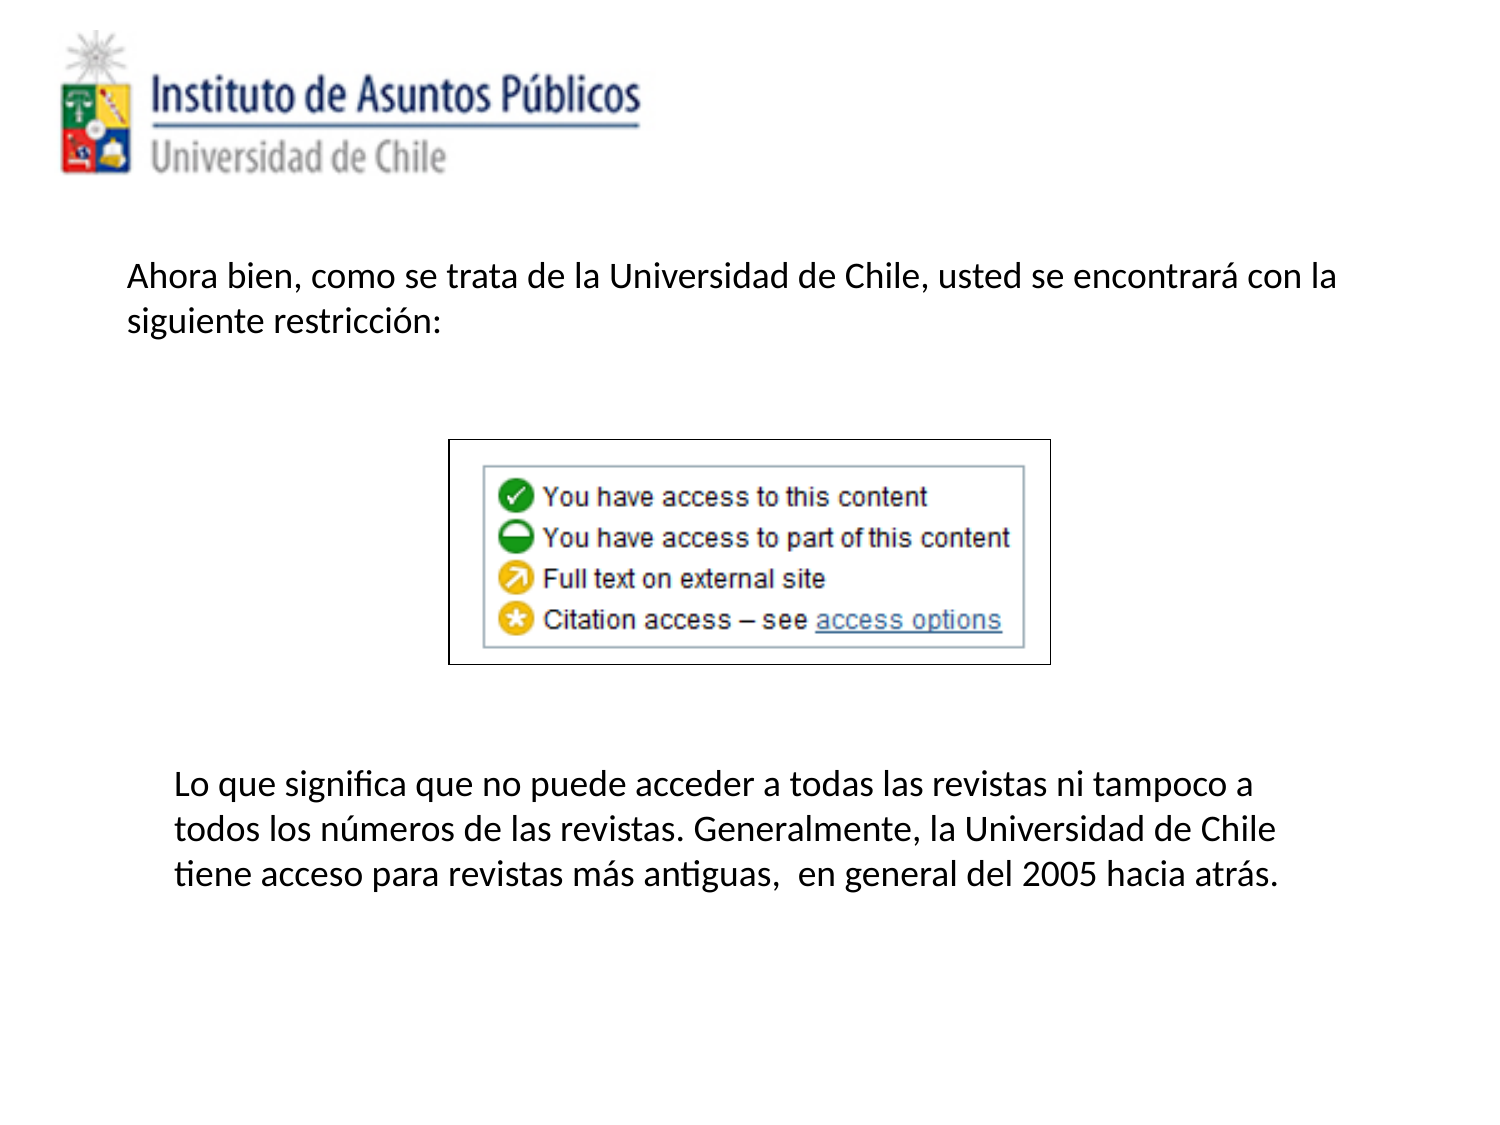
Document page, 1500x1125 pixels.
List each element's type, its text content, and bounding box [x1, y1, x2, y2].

text_box Ahora bien, como se trata de la Universidad de Chile, usted se encontrará con la siguiente restricción: [112, 243, 1388, 394]
text_box Lo que significa que no puede acceder a todas las revistas ni tampoco a todos los números de las revistas. Generalmente, la Universidad de Chile tiene acceso para revistas más antiguas, en general del 2005 hacia atrás. [159, 751, 1365, 902]
picture [29, 30, 705, 209]
picture [449, 440, 1051, 664]
